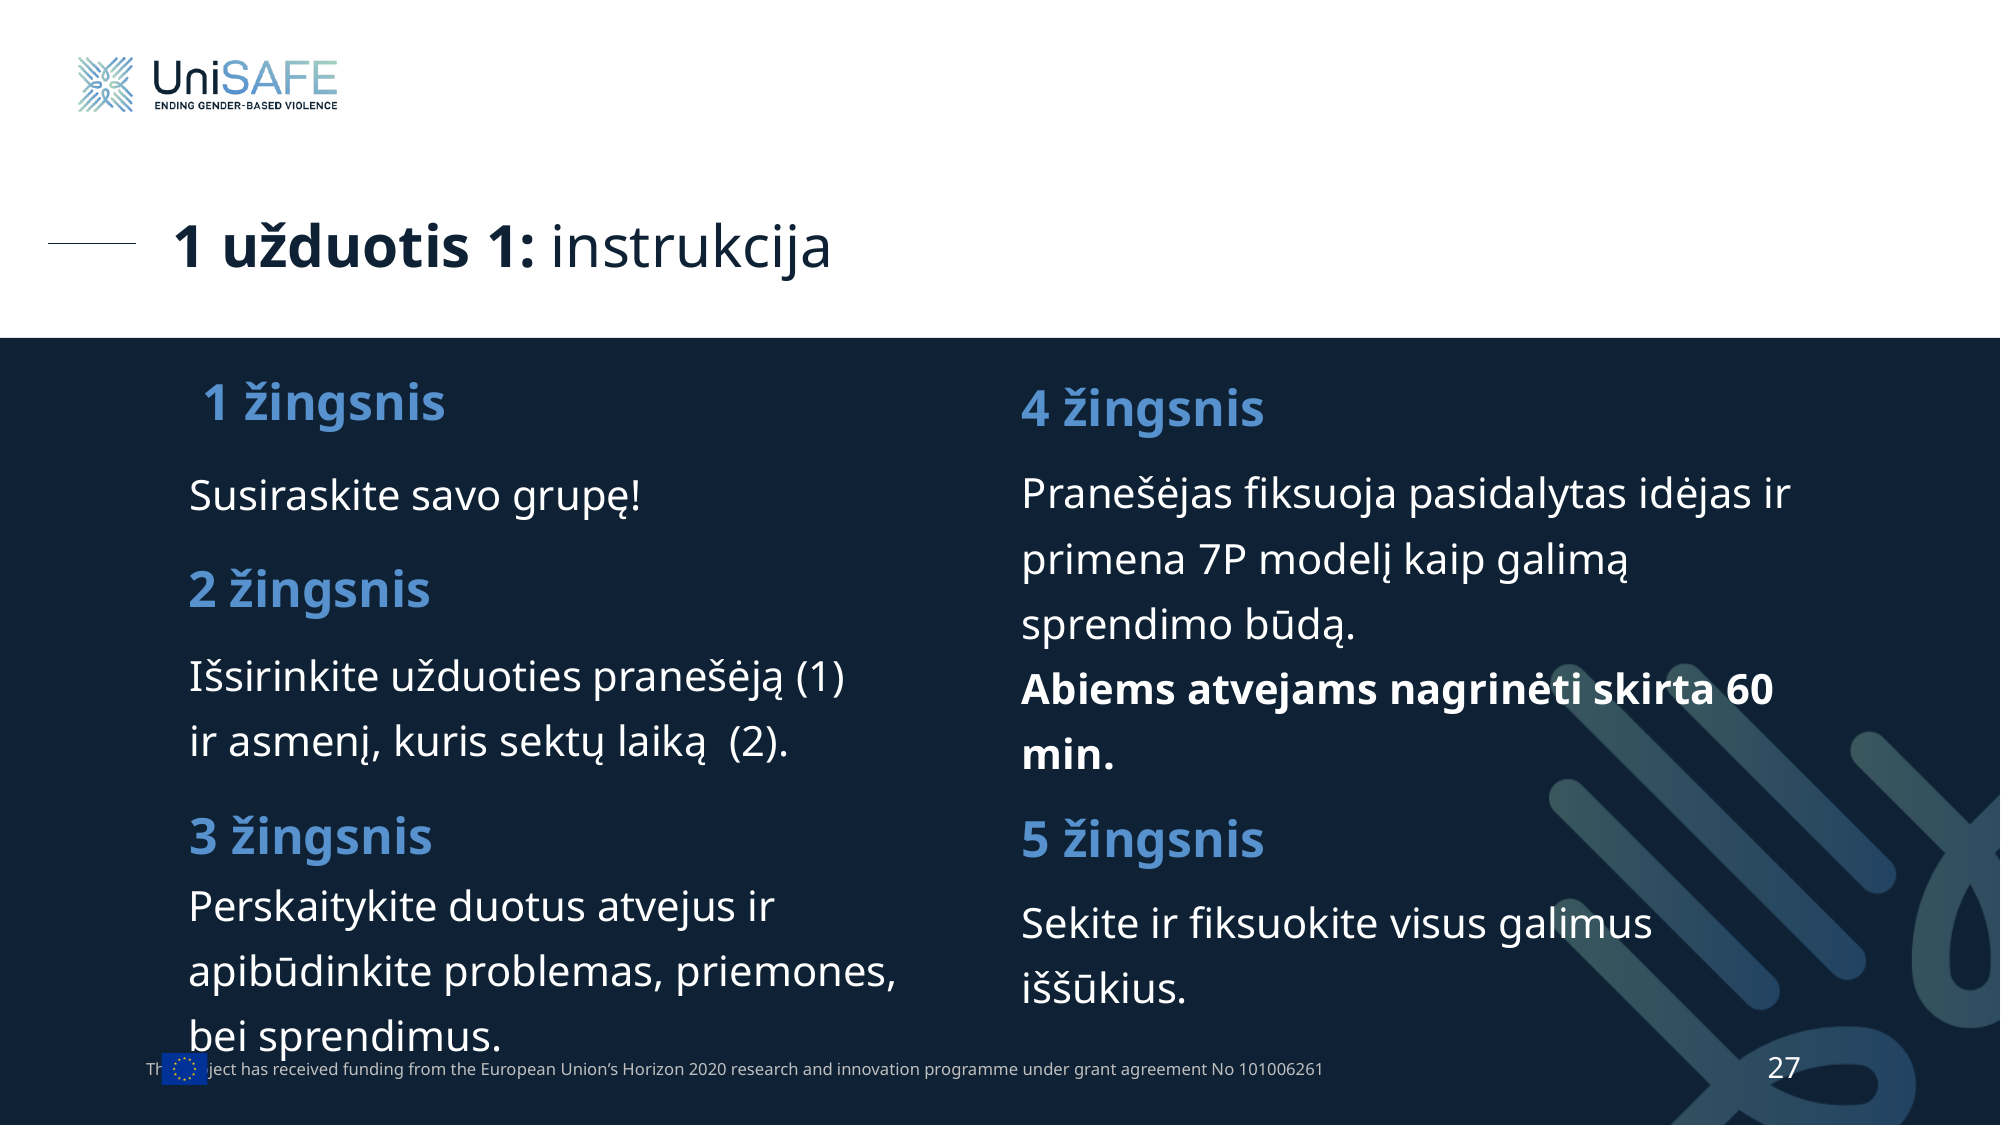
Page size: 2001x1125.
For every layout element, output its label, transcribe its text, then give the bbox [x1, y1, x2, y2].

text_box 1 žingsnis [189, 363, 578, 439]
text_box 2 žingsnis [188, 550, 576, 626]
title 1 užduotis 1: instrukcija [172, 185, 1828, 314]
text_box 3 žingsnis [189, 796, 578, 872]
text_box Susiraskite savo grupę! [189, 445, 1021, 526]
text_box Sekite ir fiksuokite visus galimus iššūkius. [1021, 874, 1773, 1020]
text_box Pranešėjas fiksuoja pasidalytas idėjas ir primena 7P modelį kaip galimą sprendimo būdą. Abiems atvejams nagrinėti skirta 60 min. [1021, 444, 1812, 785]
text_box Perskaitykite duotus atvejus ir apibūdinkite problemas, priemones, bei sprendimus. [188, 857, 1623, 1068]
text_box 4 žingsnis [1021, 369, 1410, 445]
text_box Išsirinkite užduoties pranešėją (1) ir asmenį, kuris sektų laiką (2). [190, 627, 860, 773]
picture [78, 57, 337, 112]
text_box 5 žingsnis [1021, 799, 1410, 874]
